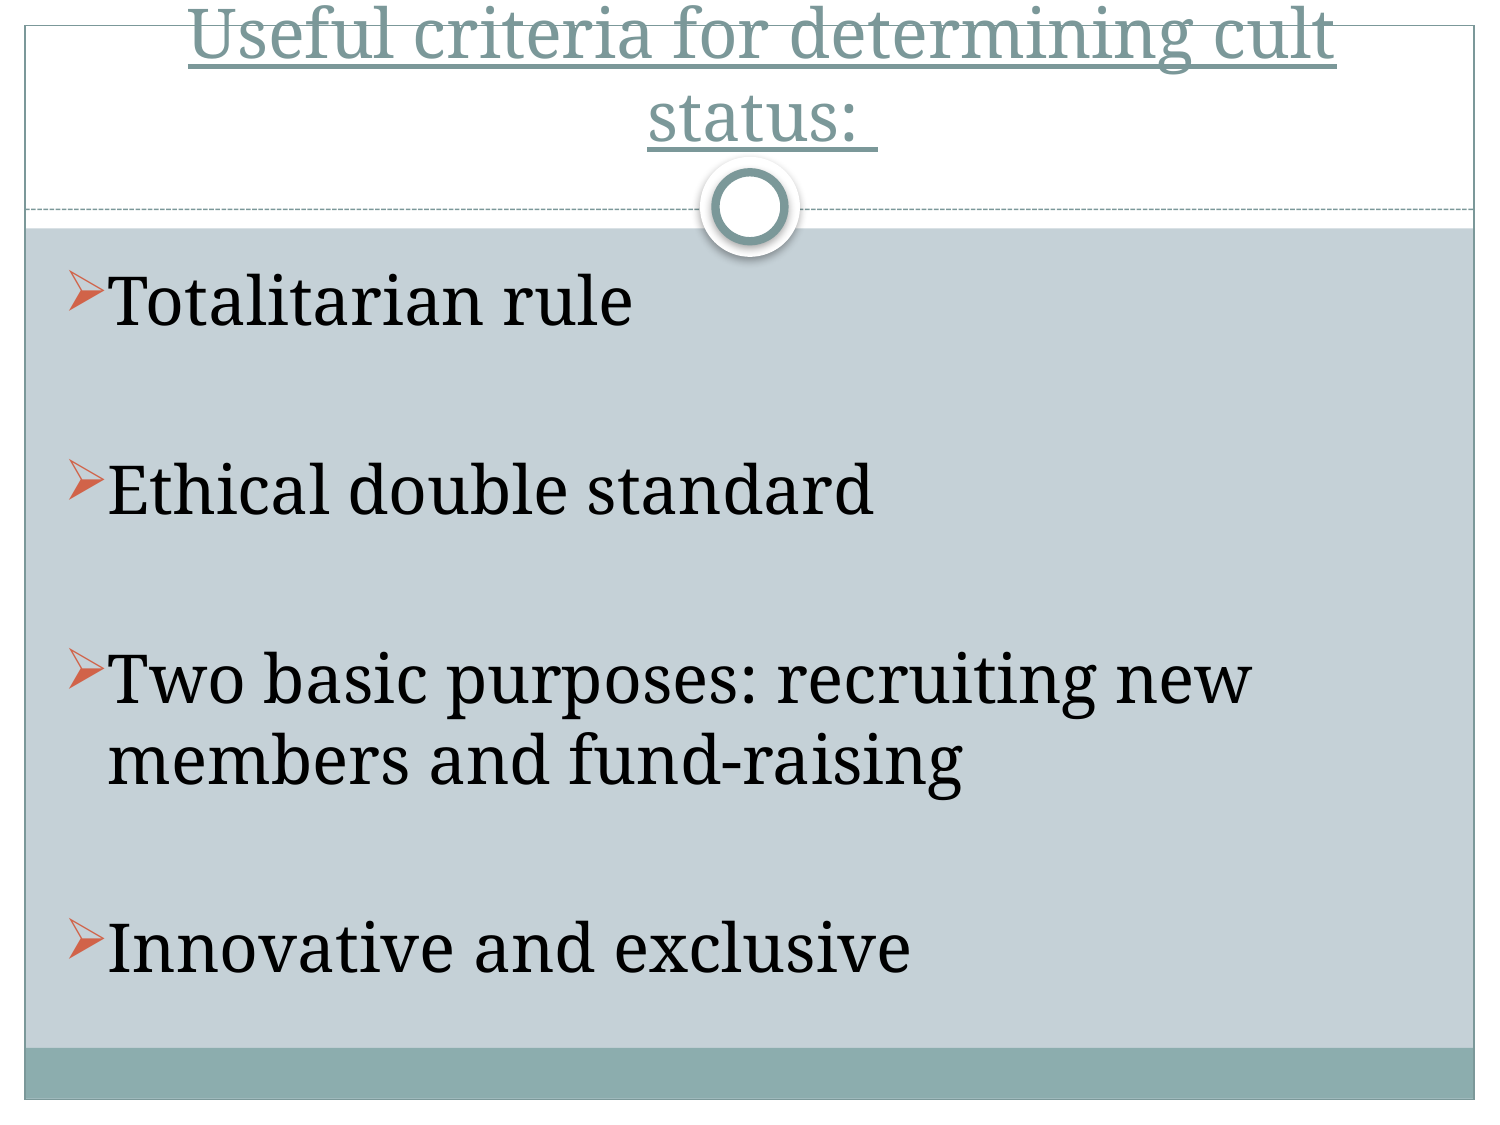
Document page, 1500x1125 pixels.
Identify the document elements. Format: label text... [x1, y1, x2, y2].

title Useful criteria for determining cult status: [75, 0, 1450, 163]
list Totalitarian rule Ethical double standard Two basic purposes: recruiting new members and fund-raising Innovative and exclusive [49, 250, 1445, 1001]
